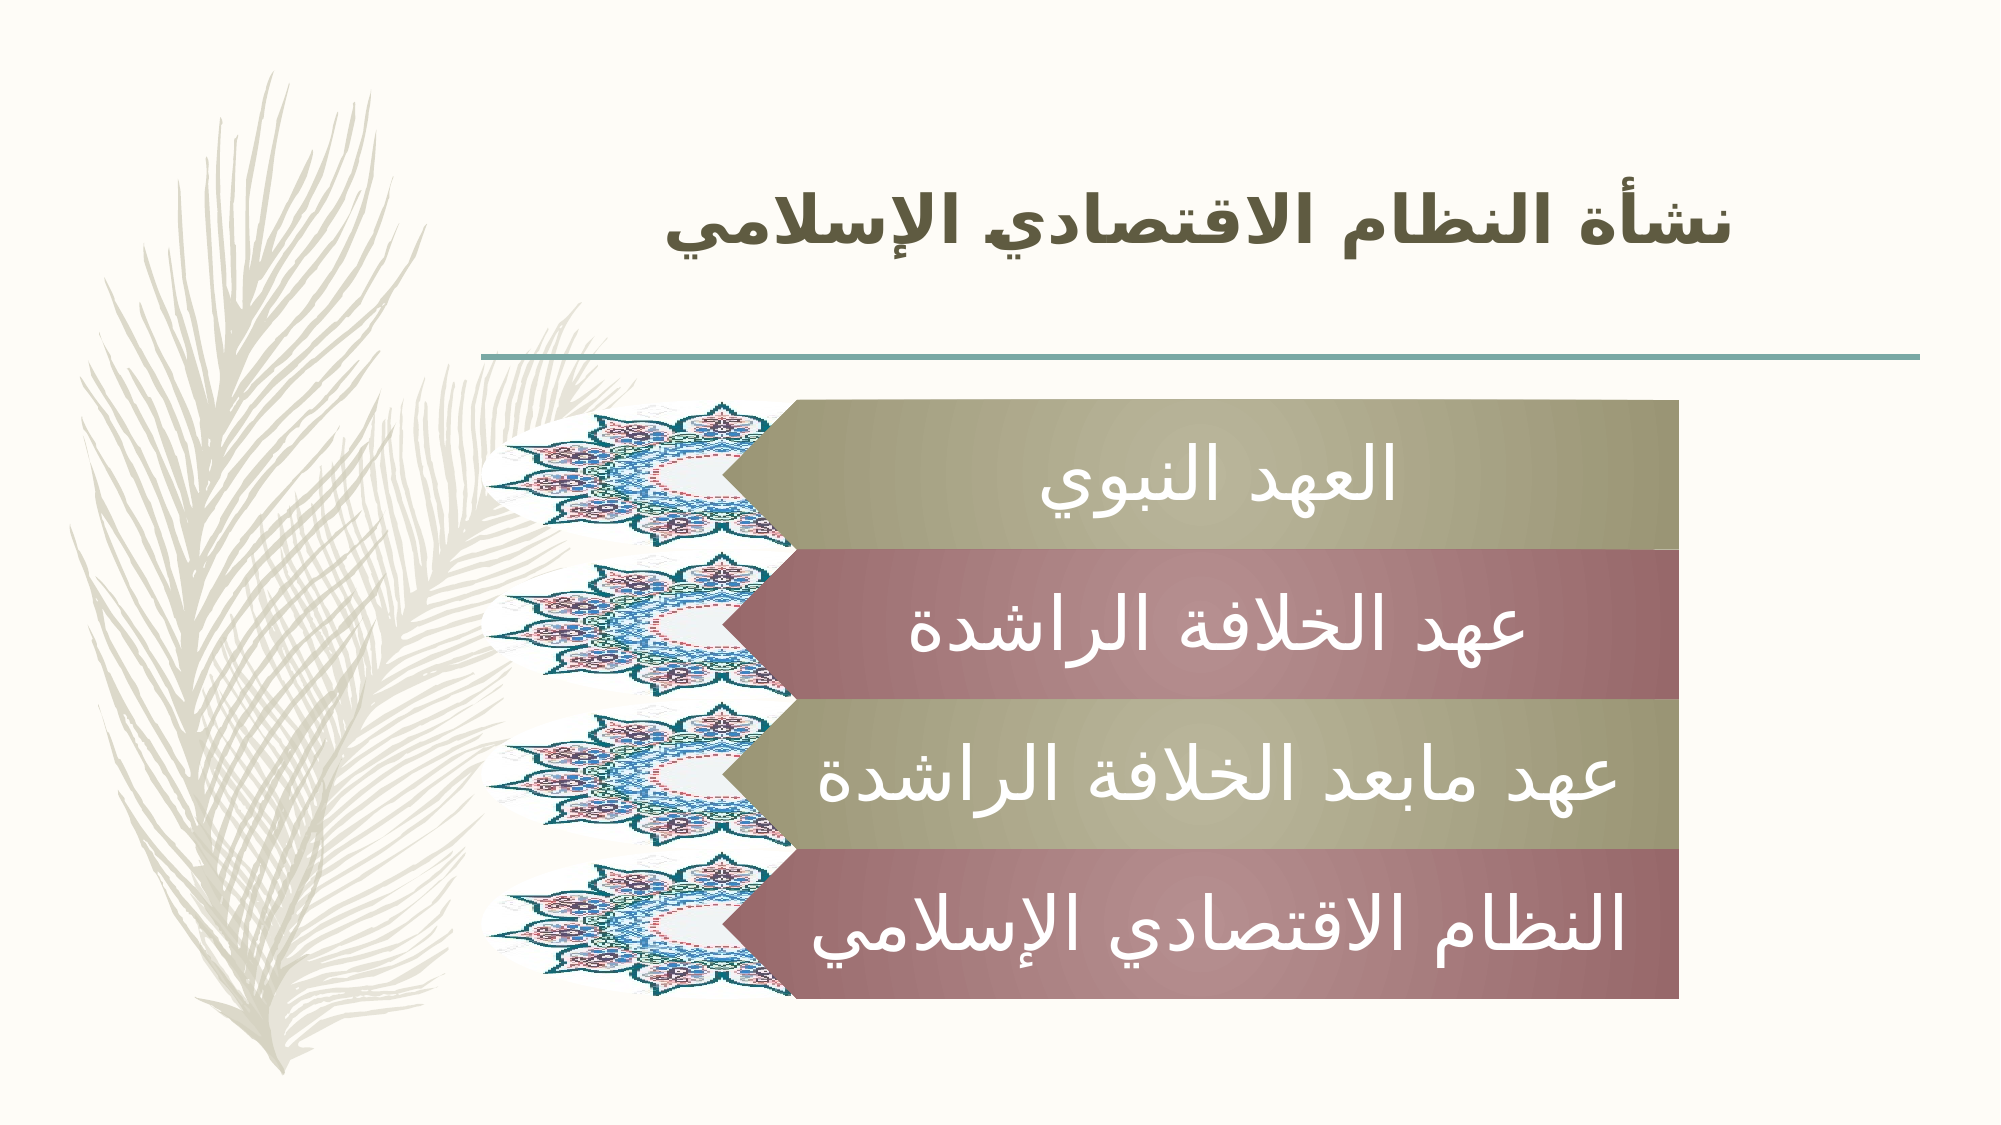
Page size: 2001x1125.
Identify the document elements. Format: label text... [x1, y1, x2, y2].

title نشأة النظام الاقتصادي الإسلامي [481, 93, 1920, 350]
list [480, 399, 1921, 1000]
